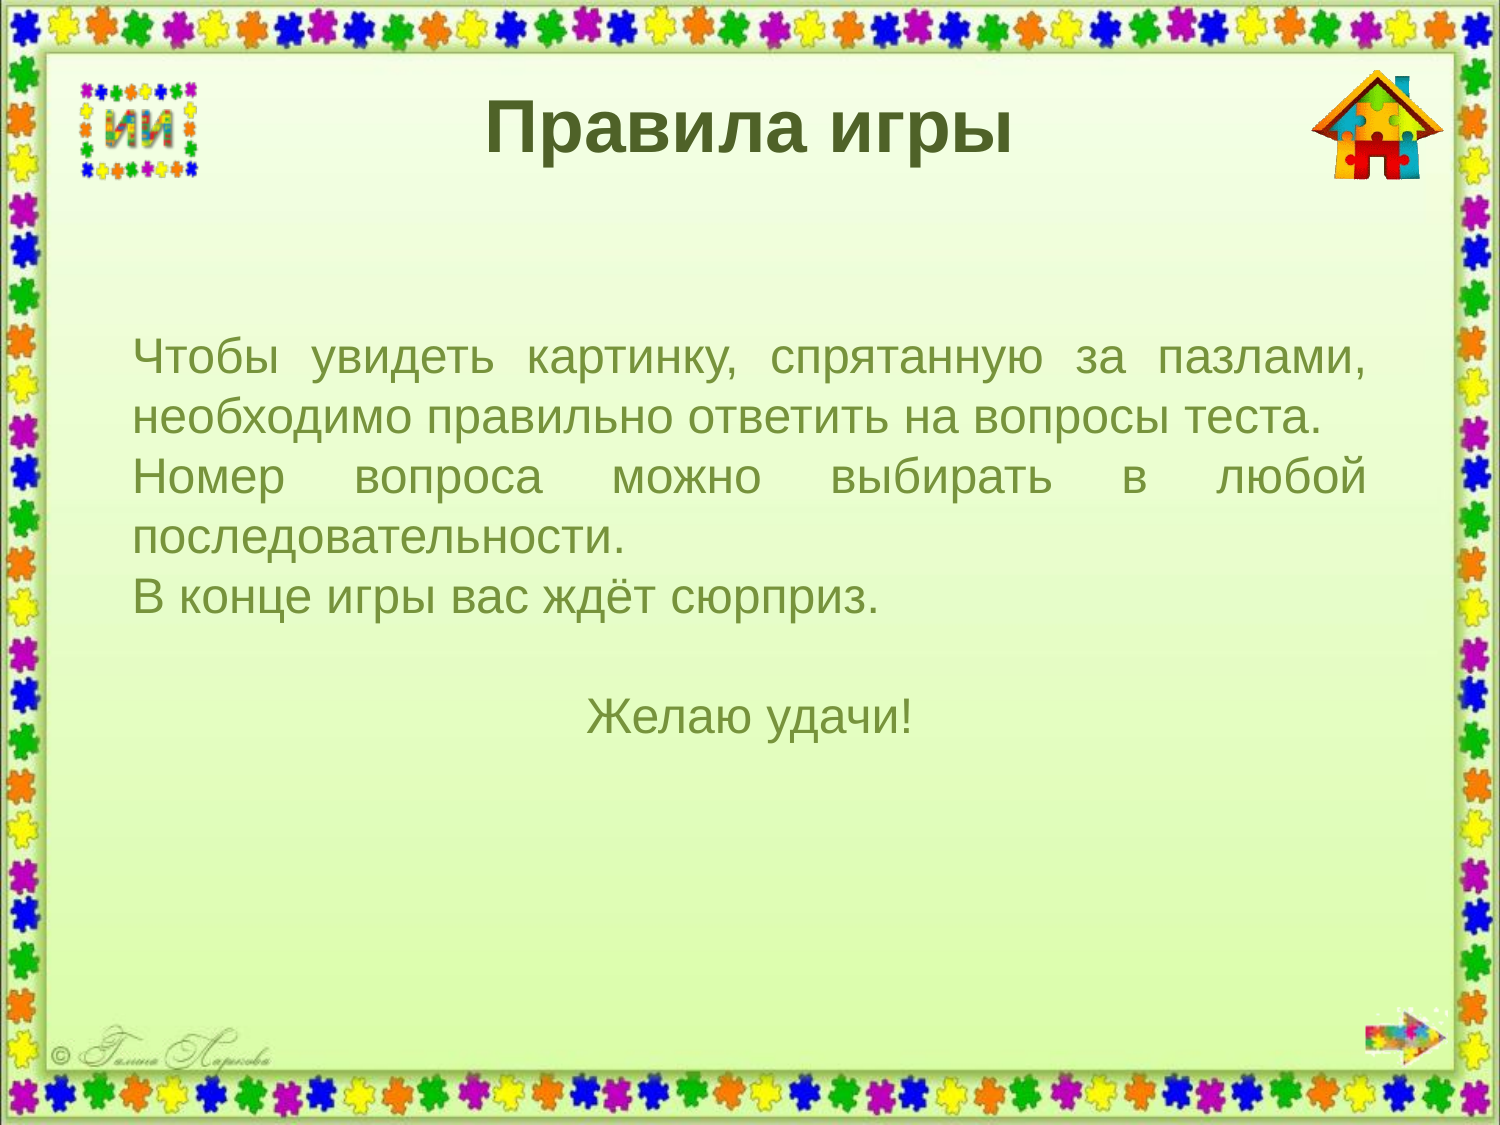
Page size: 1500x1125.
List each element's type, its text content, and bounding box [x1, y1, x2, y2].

text_box Чтобы увидеть картинку, спрятанную за пазлами, необходимо правильно ответить на вопросы теста. Номер вопроса можно выбирать в любой последовательности. В конце игры вас ждёт сюрприз. Желаю удачи! [117, 316, 1383, 752]
picture [0, 0, 1500, 1125]
text_box Правила игры [328, 69, 1172, 175]
